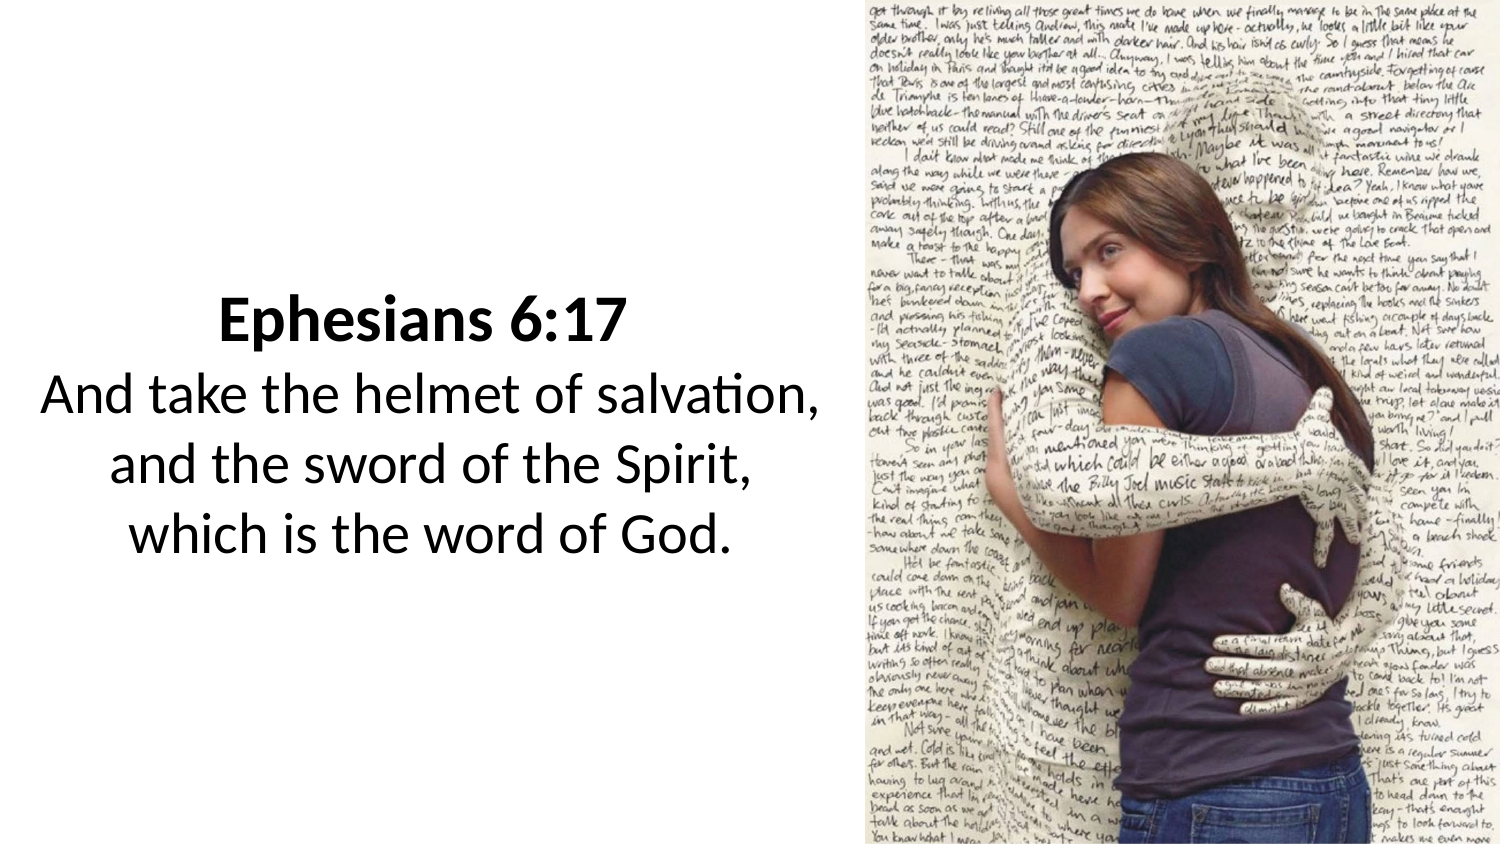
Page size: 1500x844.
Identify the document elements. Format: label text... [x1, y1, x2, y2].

picture [864, 0, 1500, 844]
text_box Ephesians 6:17 And take the helmet of salvation, and the sword of the Spirit, which is the word of God. [17, 267, 845, 573]
